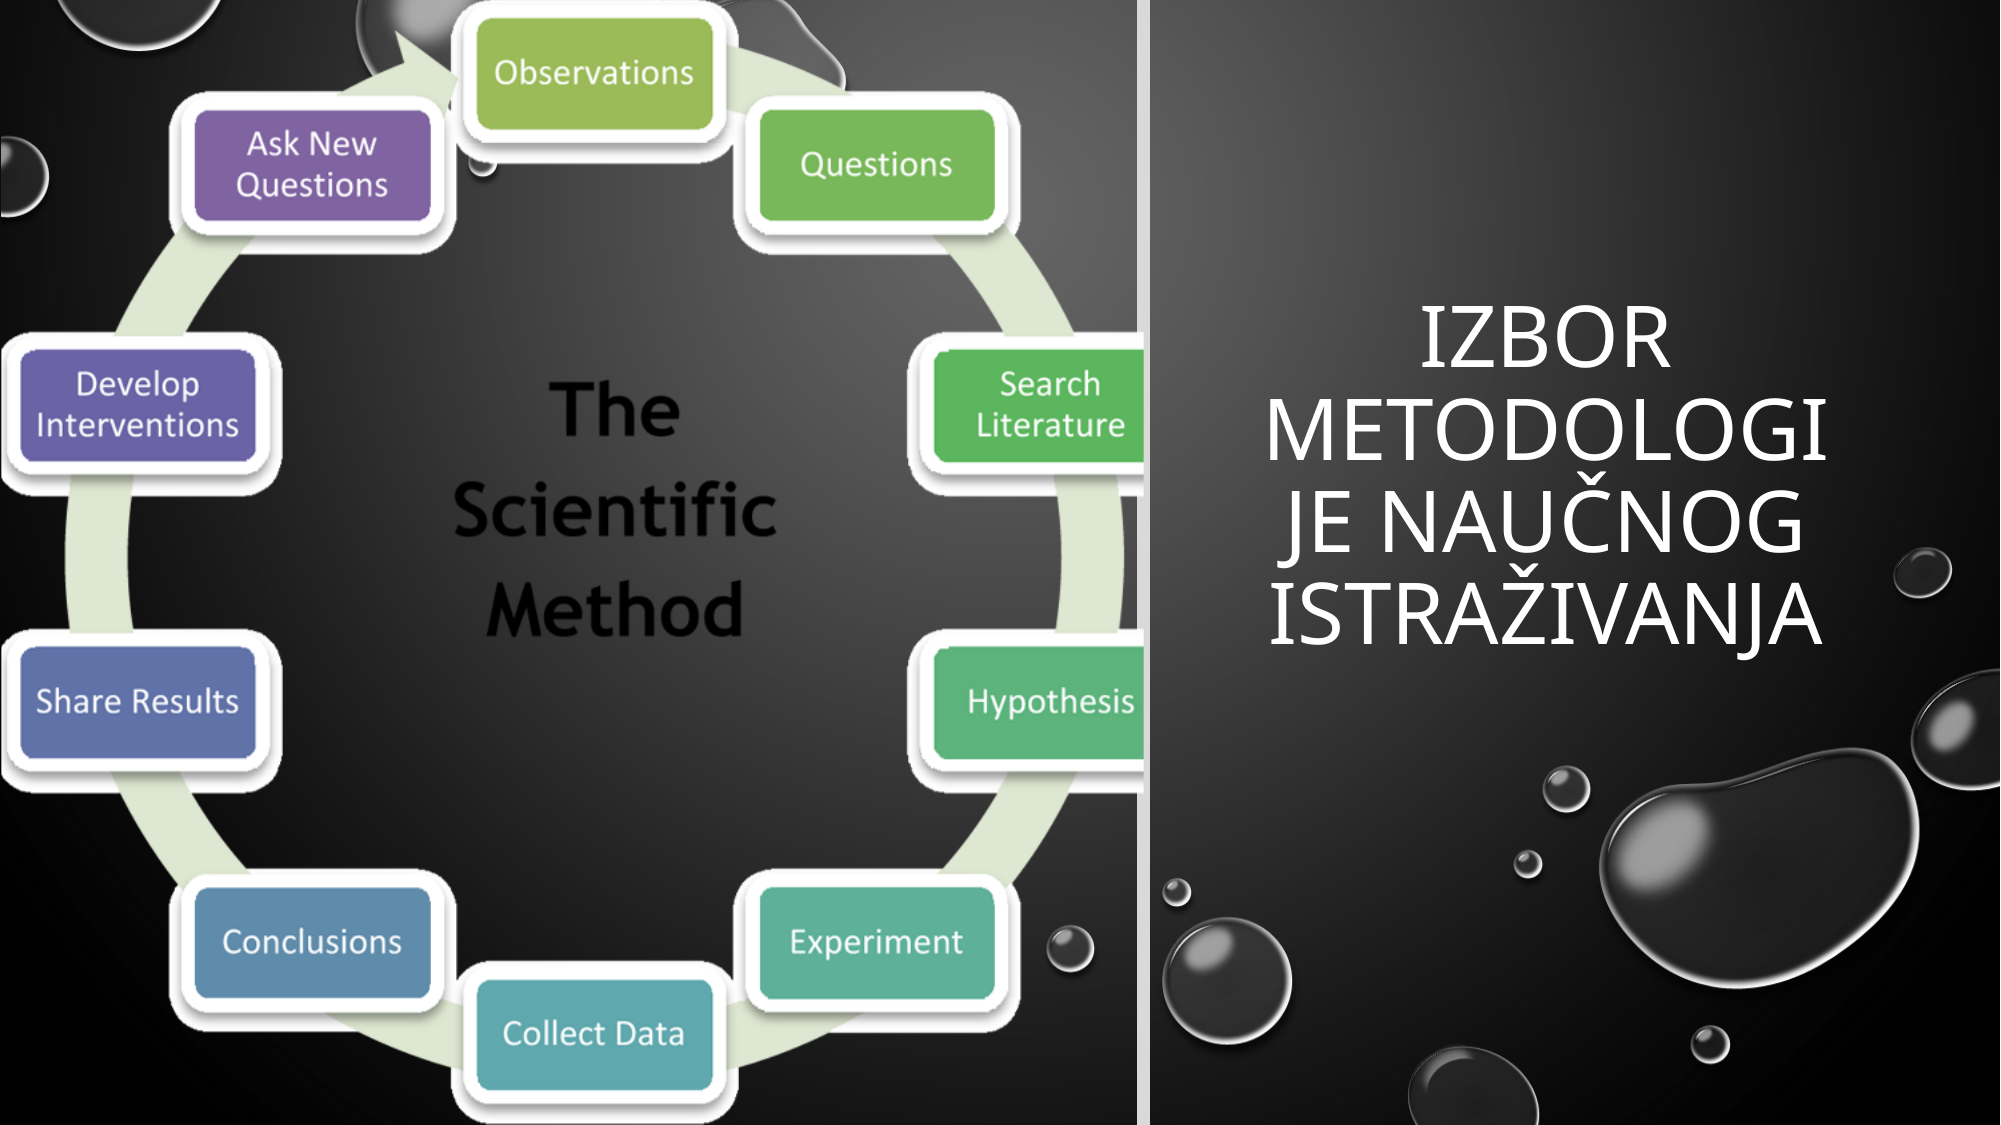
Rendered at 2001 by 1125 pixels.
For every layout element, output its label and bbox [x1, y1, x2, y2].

picture [1144, 0, 2000, 1125]
list [1, 0, 1144, 1125]
